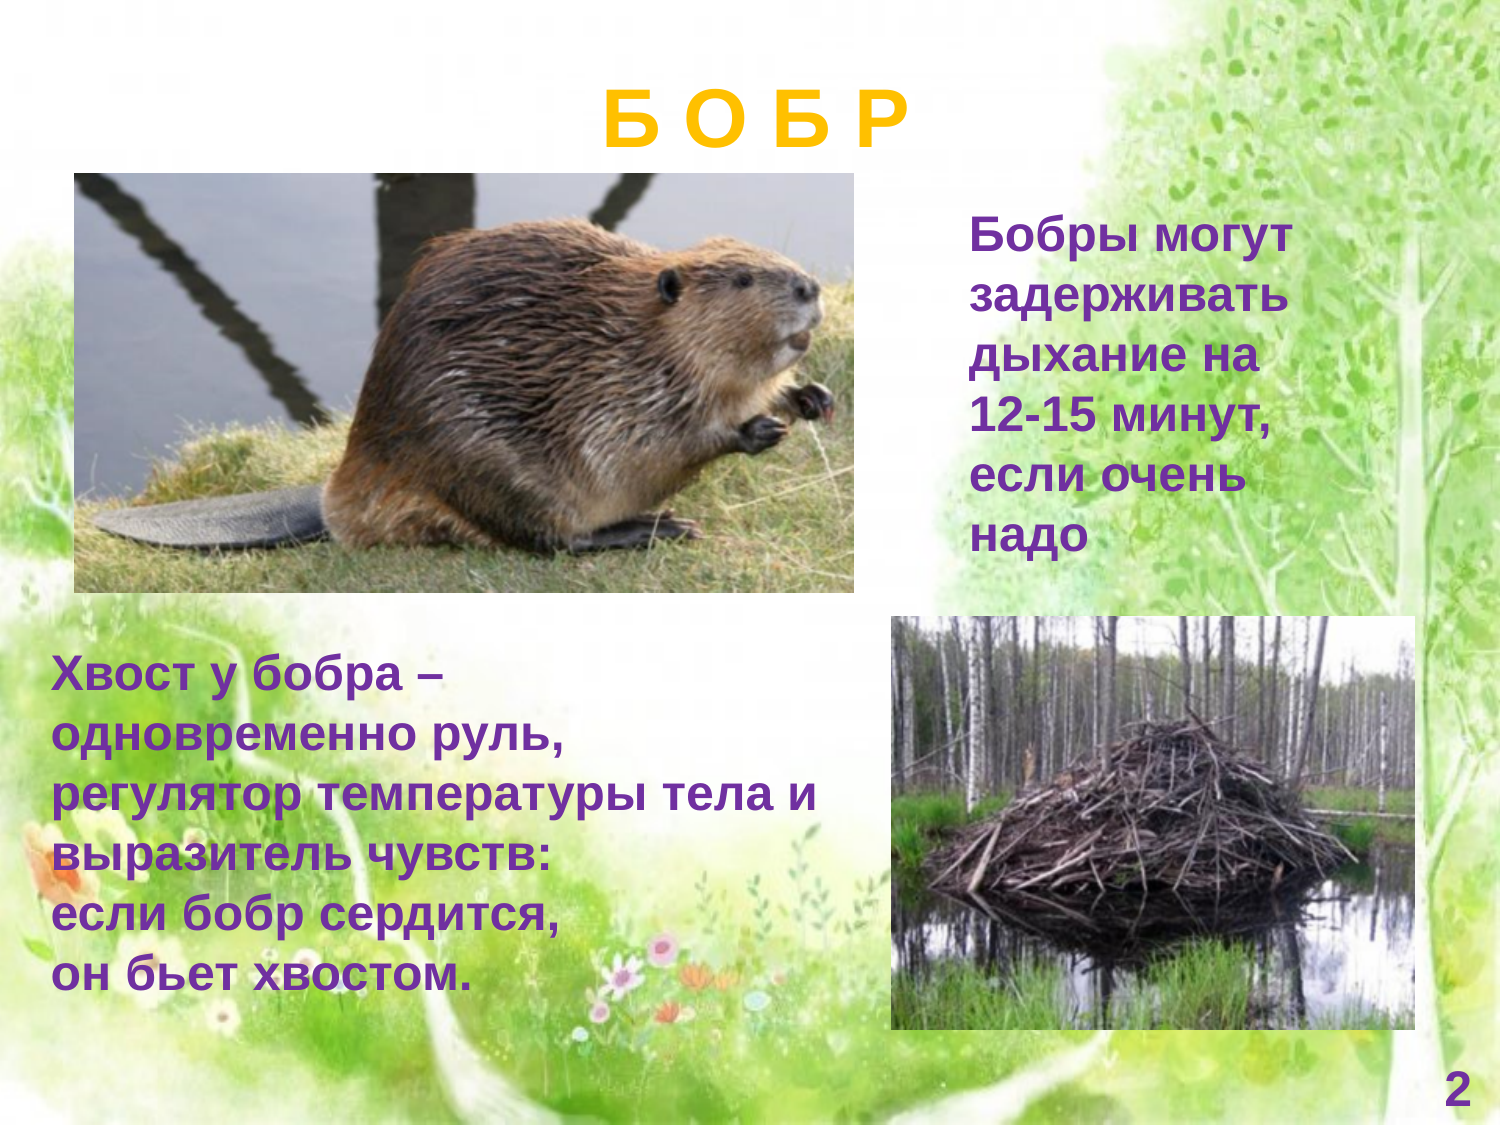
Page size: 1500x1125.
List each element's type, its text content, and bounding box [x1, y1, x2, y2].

text_box Б О Б Р [336, 56, 1176, 172]
text_box Хвост у бобра – одновременно руль, регулятор температуры тела и выразитель чувств: если бобр сердится, он бьет хвостом. [35, 633, 849, 1009]
picture [0, 0, 1500, 1125]
text_box Бобры могут задерживать дыхание на 12-15 минут, если очень надо [954, 193, 1321, 569]
text_box 2 [1429, 1049, 1496, 1124]
